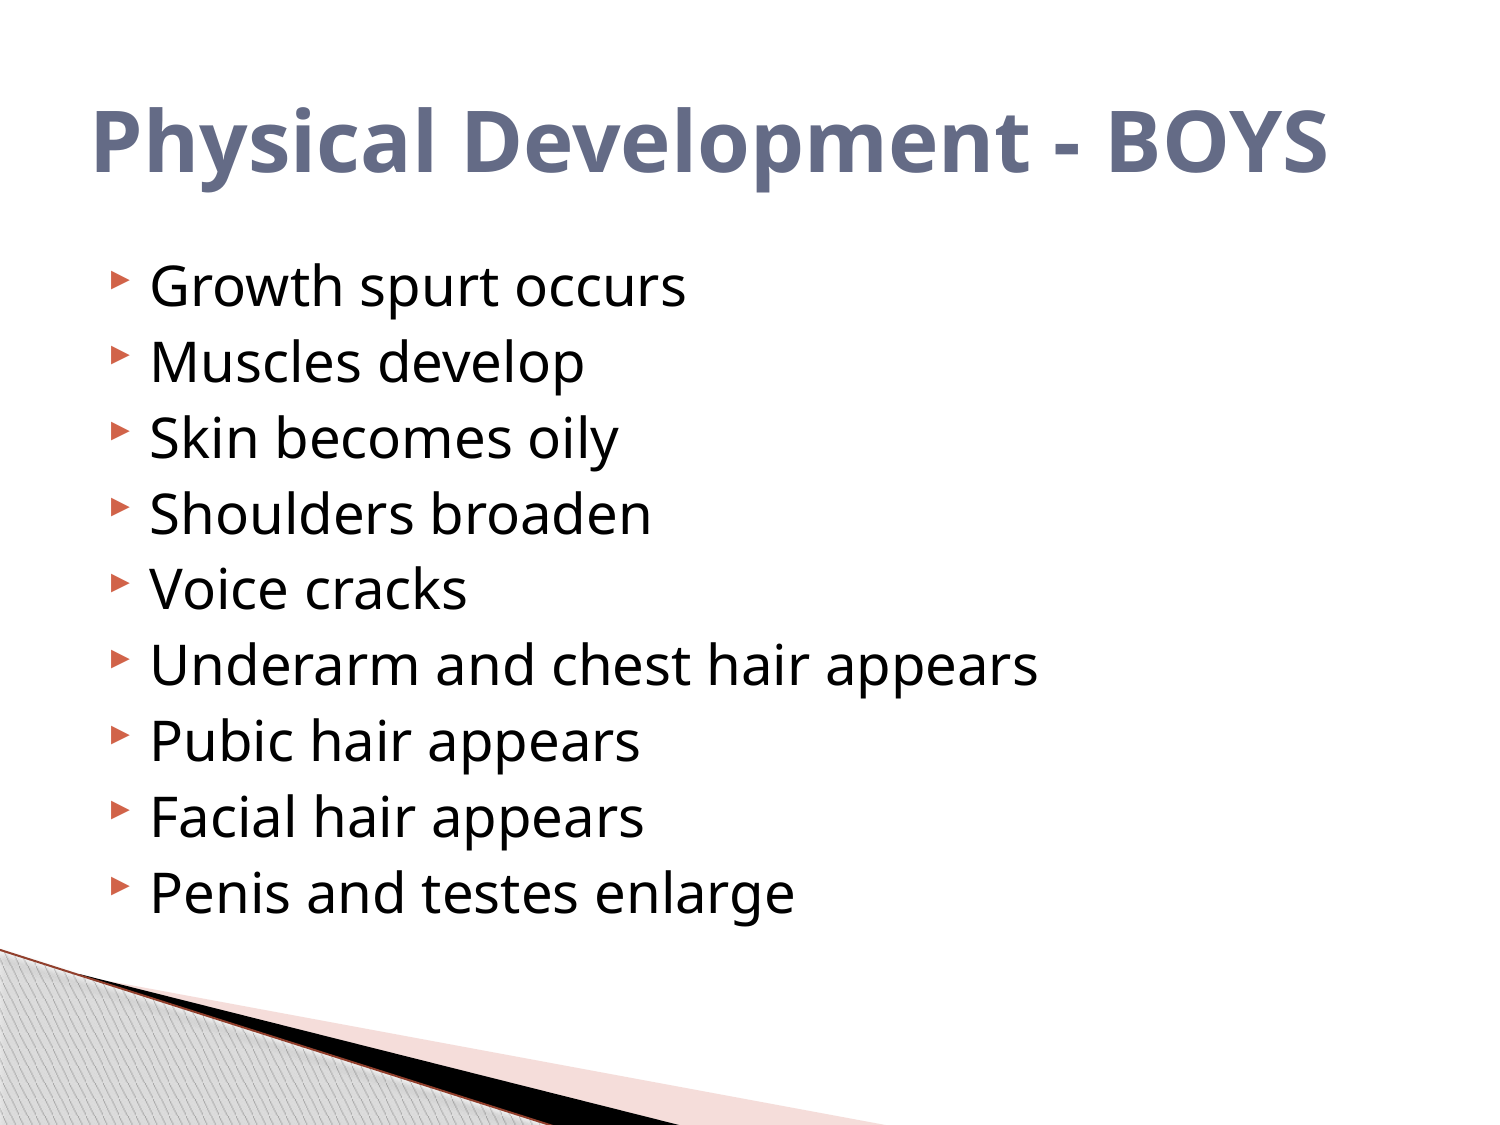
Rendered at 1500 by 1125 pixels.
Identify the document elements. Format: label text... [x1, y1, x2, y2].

title Physical Development - BOYS [75, 45, 1425, 233]
list Growth spurt occurs Muscles develop Skin becomes oily Shoulders broaden Voice cracks Underarm and chest hair appears Pubic hair appears Facial hair appears Penis and testes enlarge [74, 242, 1426, 986]
